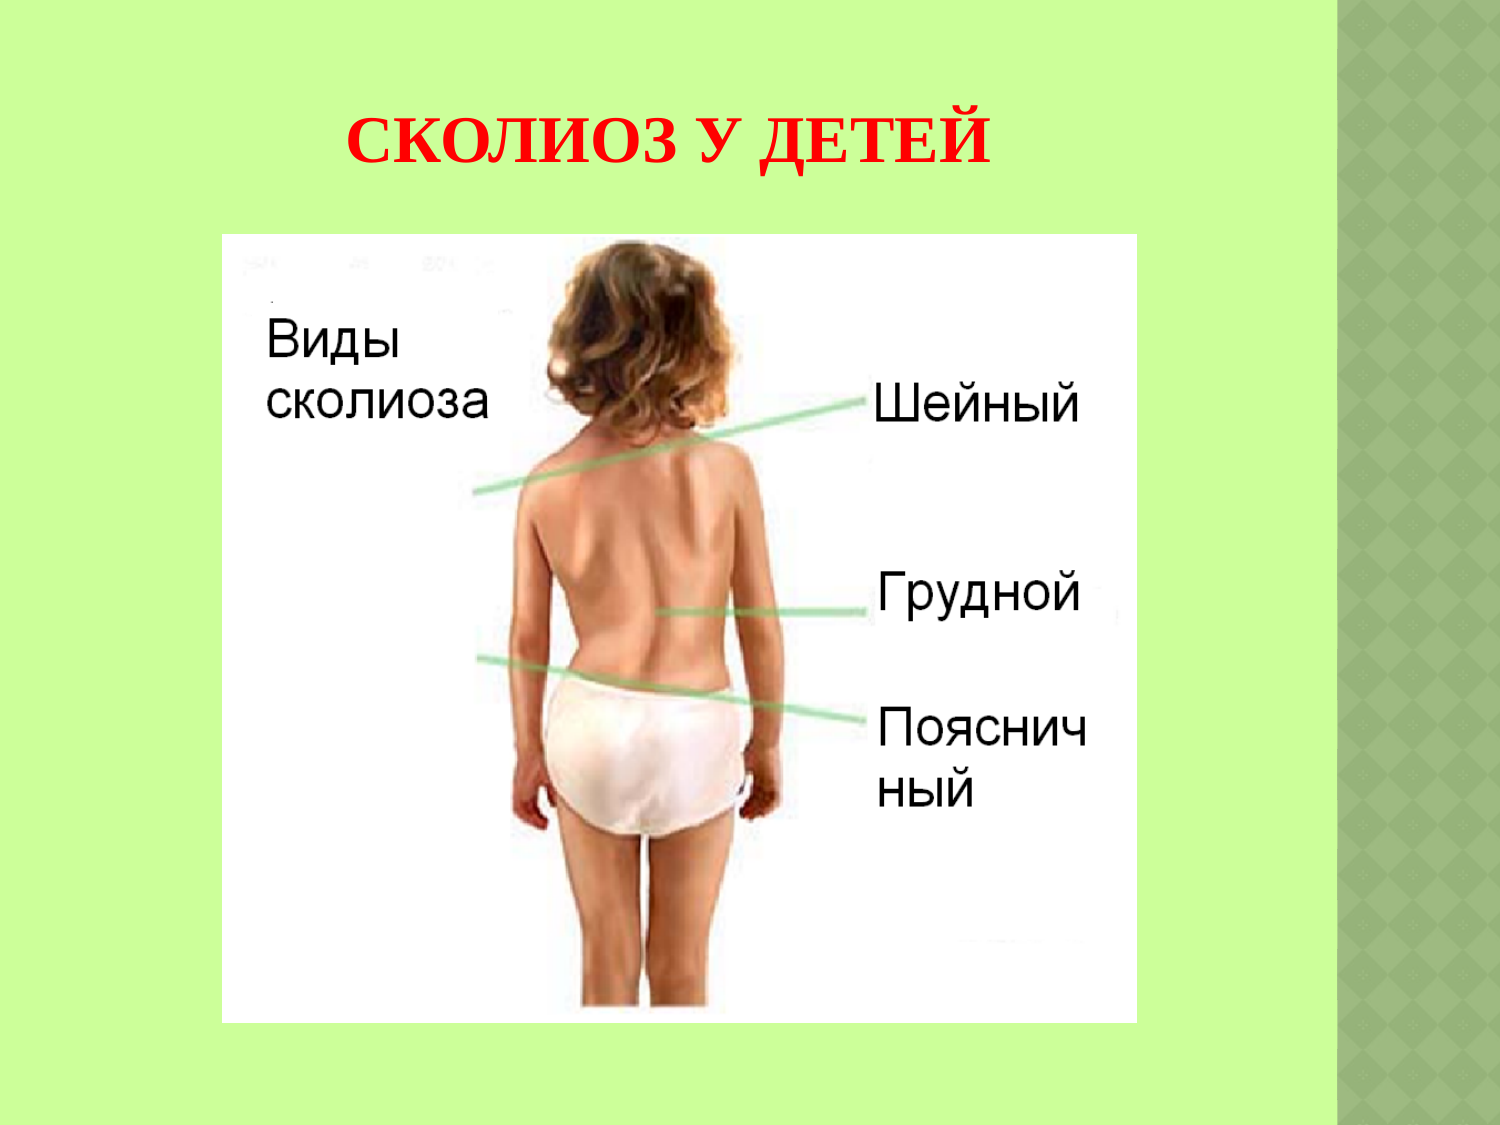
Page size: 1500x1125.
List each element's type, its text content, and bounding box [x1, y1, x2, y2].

title Сколиоз у детей [75, 52, 1263, 176]
picture [222, 233, 1138, 1023]
